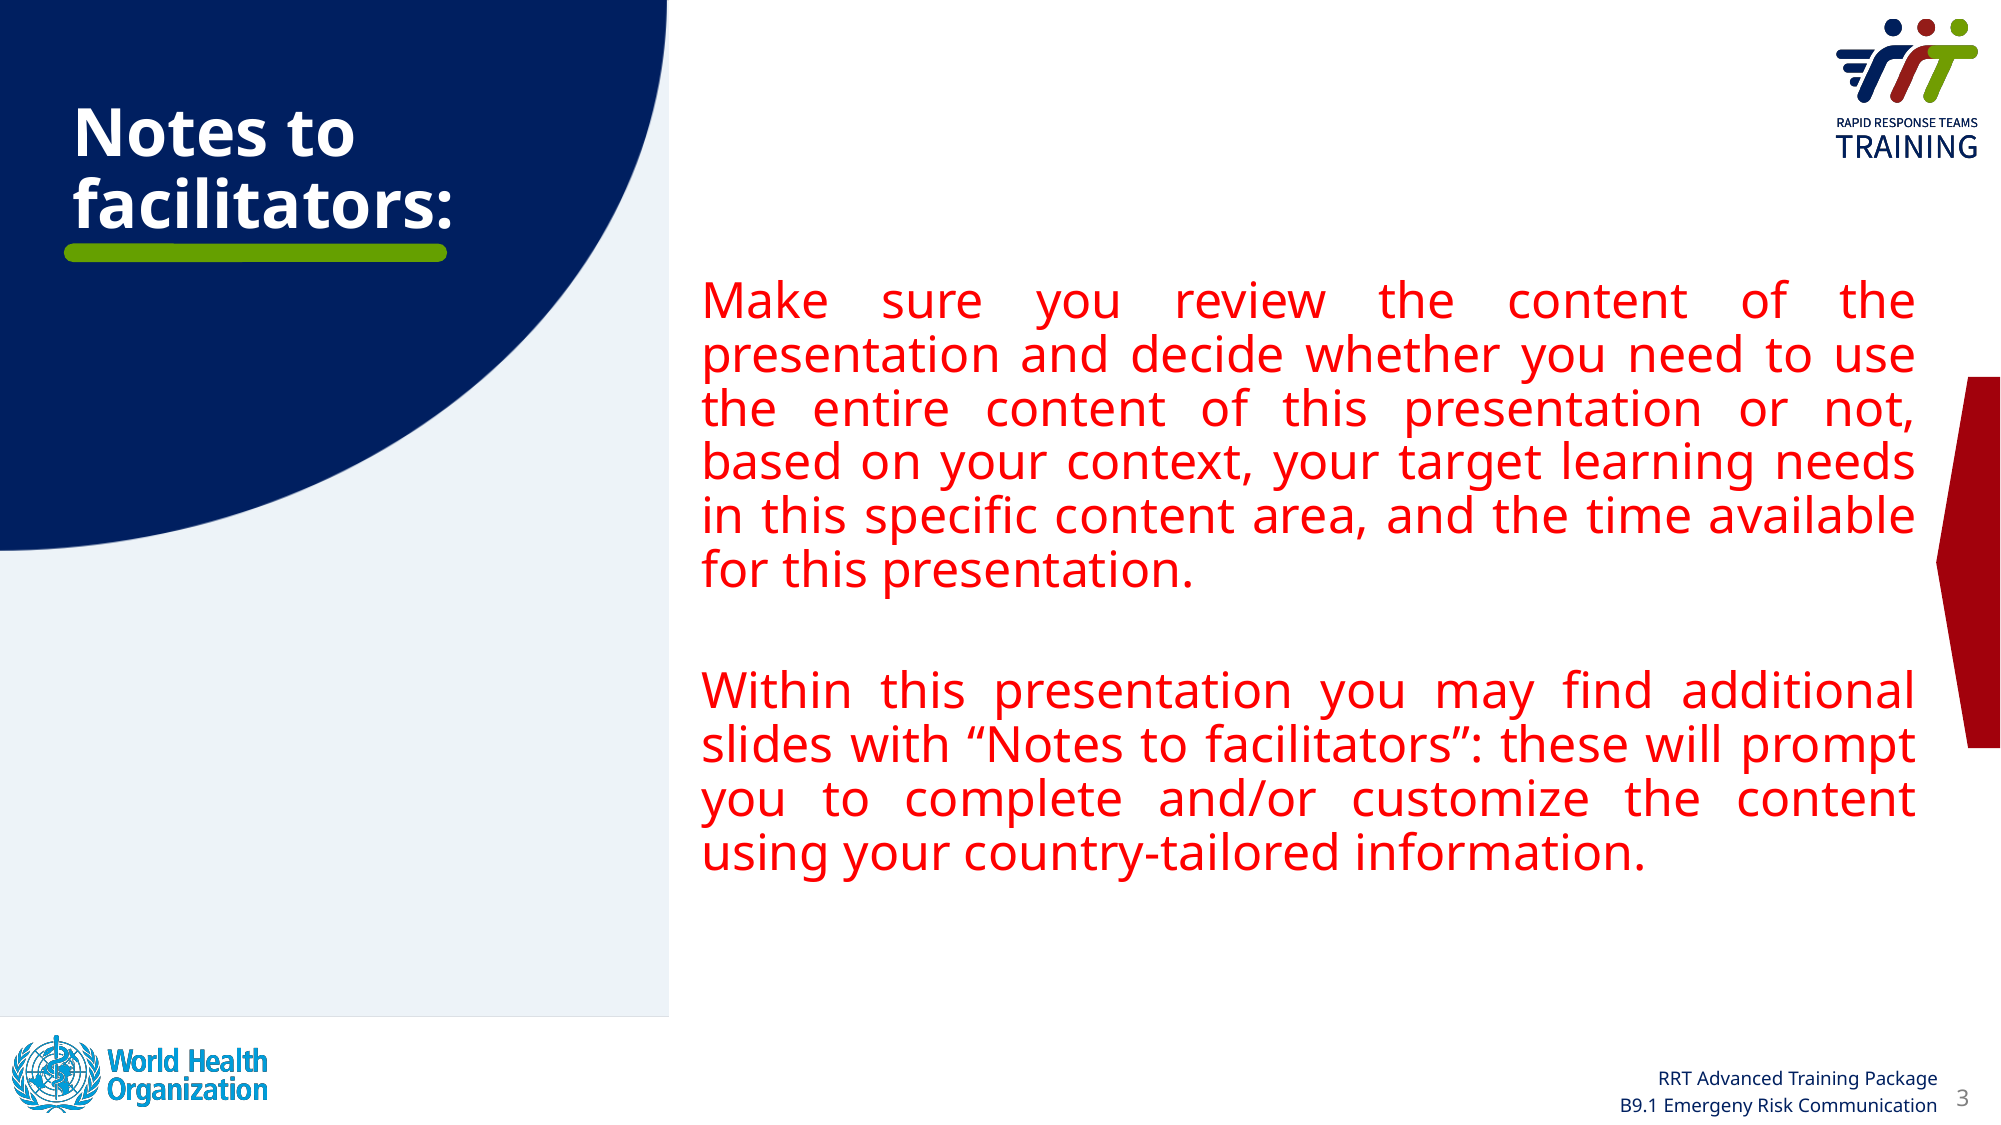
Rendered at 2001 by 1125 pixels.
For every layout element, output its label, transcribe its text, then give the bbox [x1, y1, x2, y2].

picture [24, 1054, 36, 1087]
picture [46, 1056, 54, 1062]
list Make sure you review the content of the presentation and decide whether you need to use the entire content of this presentation or not, based on your context, your target learning needs in this specific content area, and the time available for this presentation. Within this presentation you may find additional slides with “Notes to facilitators”: these will prompt you to complete and/or customize the content using your country-tailored information. [700, 208, 1918, 1049]
picture [22, 1062, 26, 1077]
picture [36, 1088, 78, 1105]
picture [0, 0, 669, 1018]
picture [50, 1108, 62, 1113]
picture [12, 1035, 54, 1068]
picture [59, 1035, 267, 1113]
picture [71, 1053, 90, 1091]
picture [12, 1083, 48, 1113]
title Notes to facilitators: [64, 73, 601, 269]
picture [40, 1062, 47, 1070]
picture [30, 1083, 37, 1091]
picture [34, 1054, 43, 1078]
picture [1835, 19, 1978, 167]
